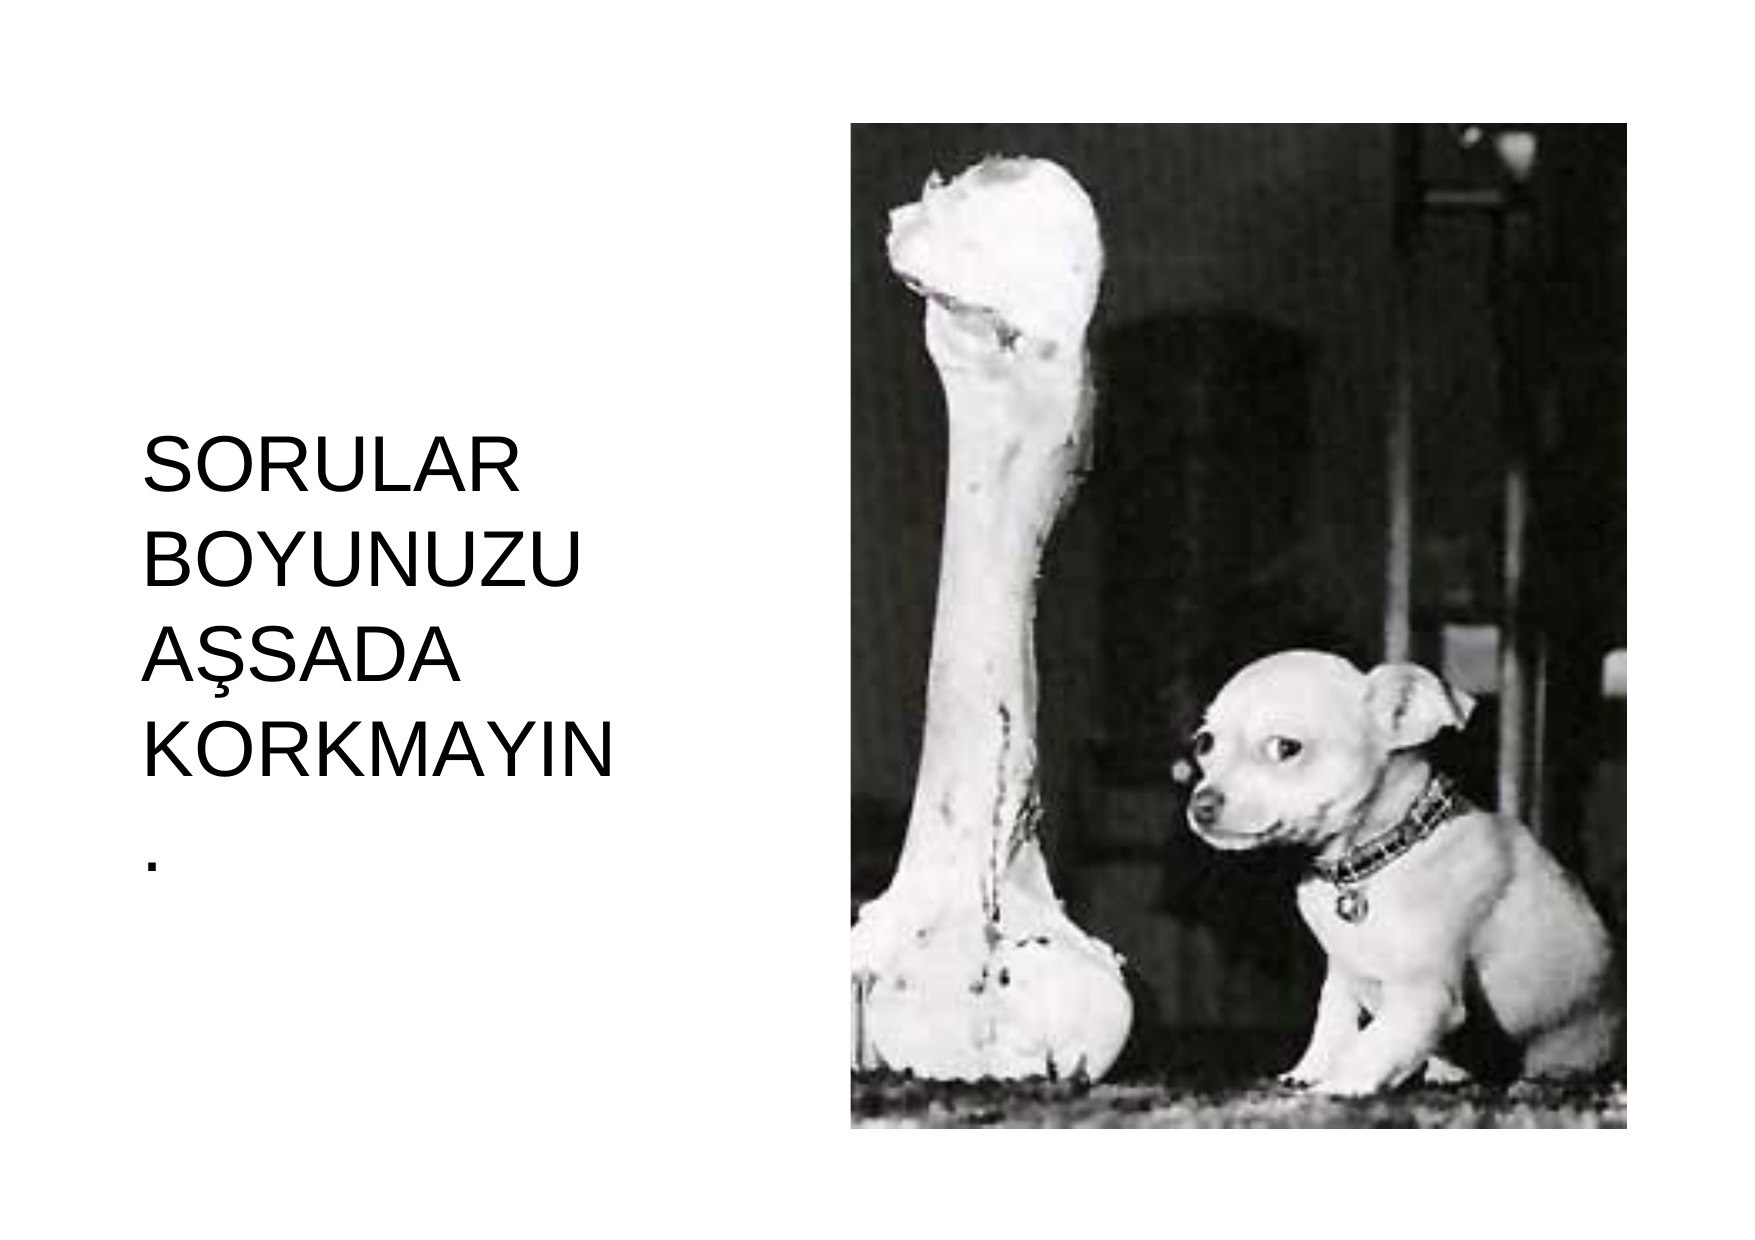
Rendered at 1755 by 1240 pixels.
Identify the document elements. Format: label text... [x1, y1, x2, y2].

title SORULAR BOYUNUZU AŞSADA KORKMAYIN. [139, 410, 634, 888]
text_box [850, 123, 1627, 1129]
